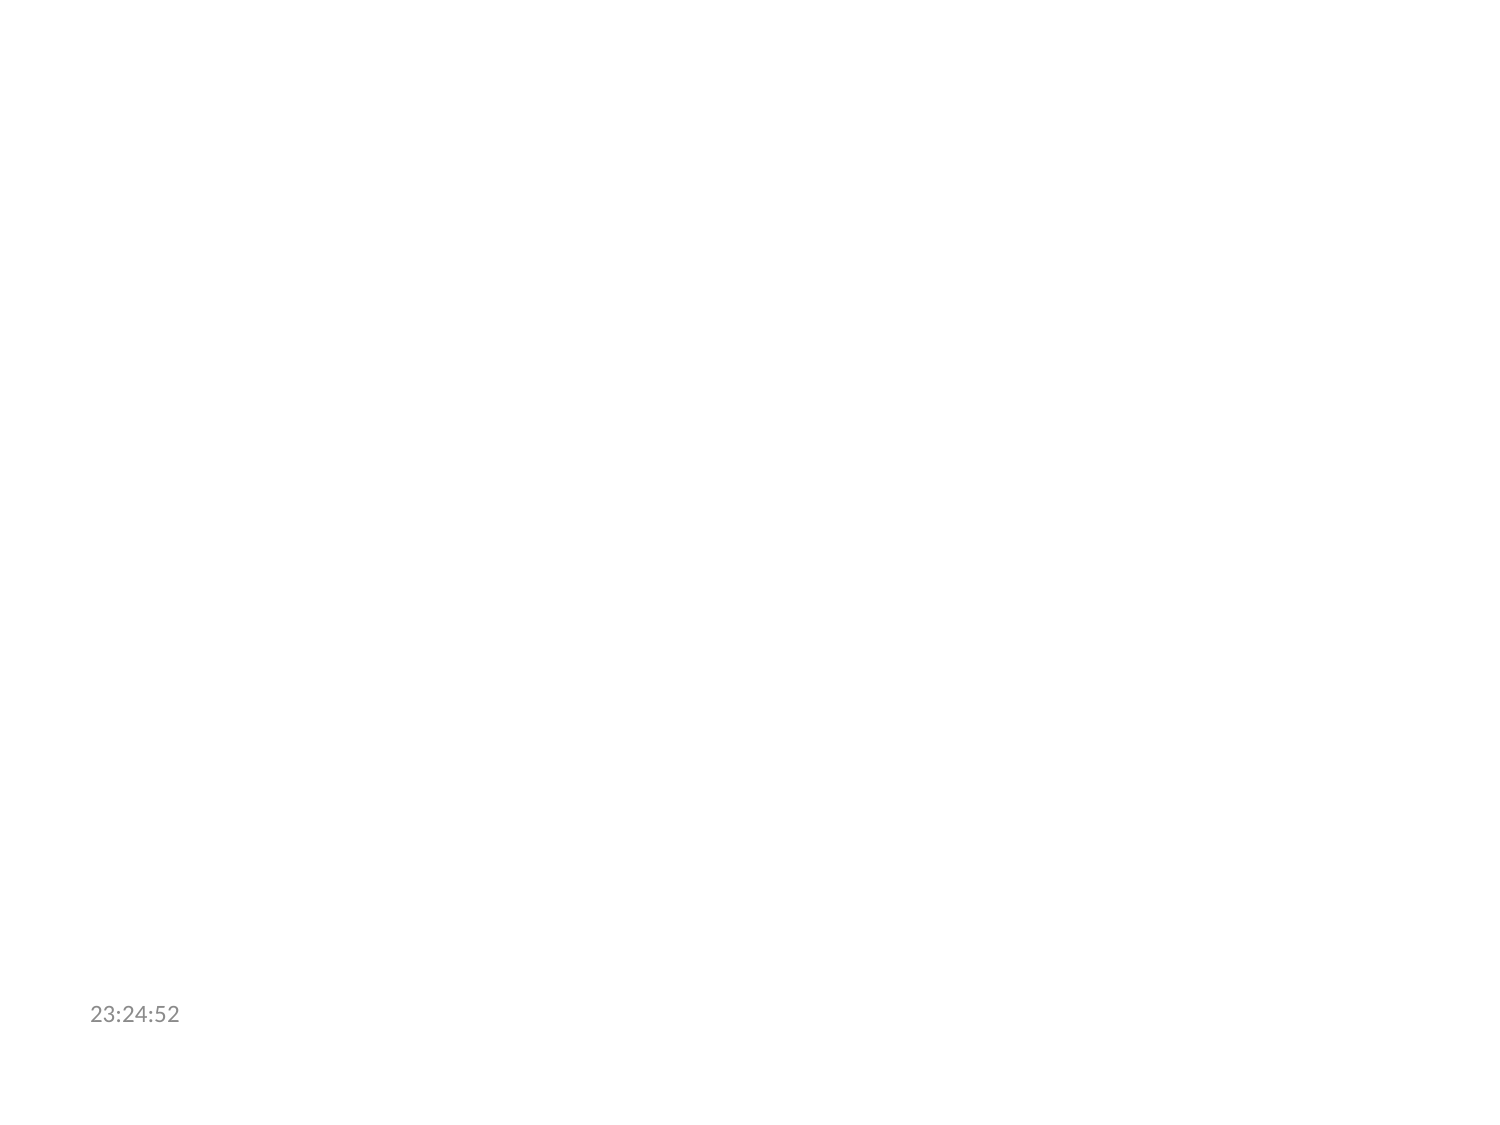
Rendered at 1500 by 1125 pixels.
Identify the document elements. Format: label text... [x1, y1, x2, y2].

text_box 15:35:09 [75, 982, 425, 1043]
